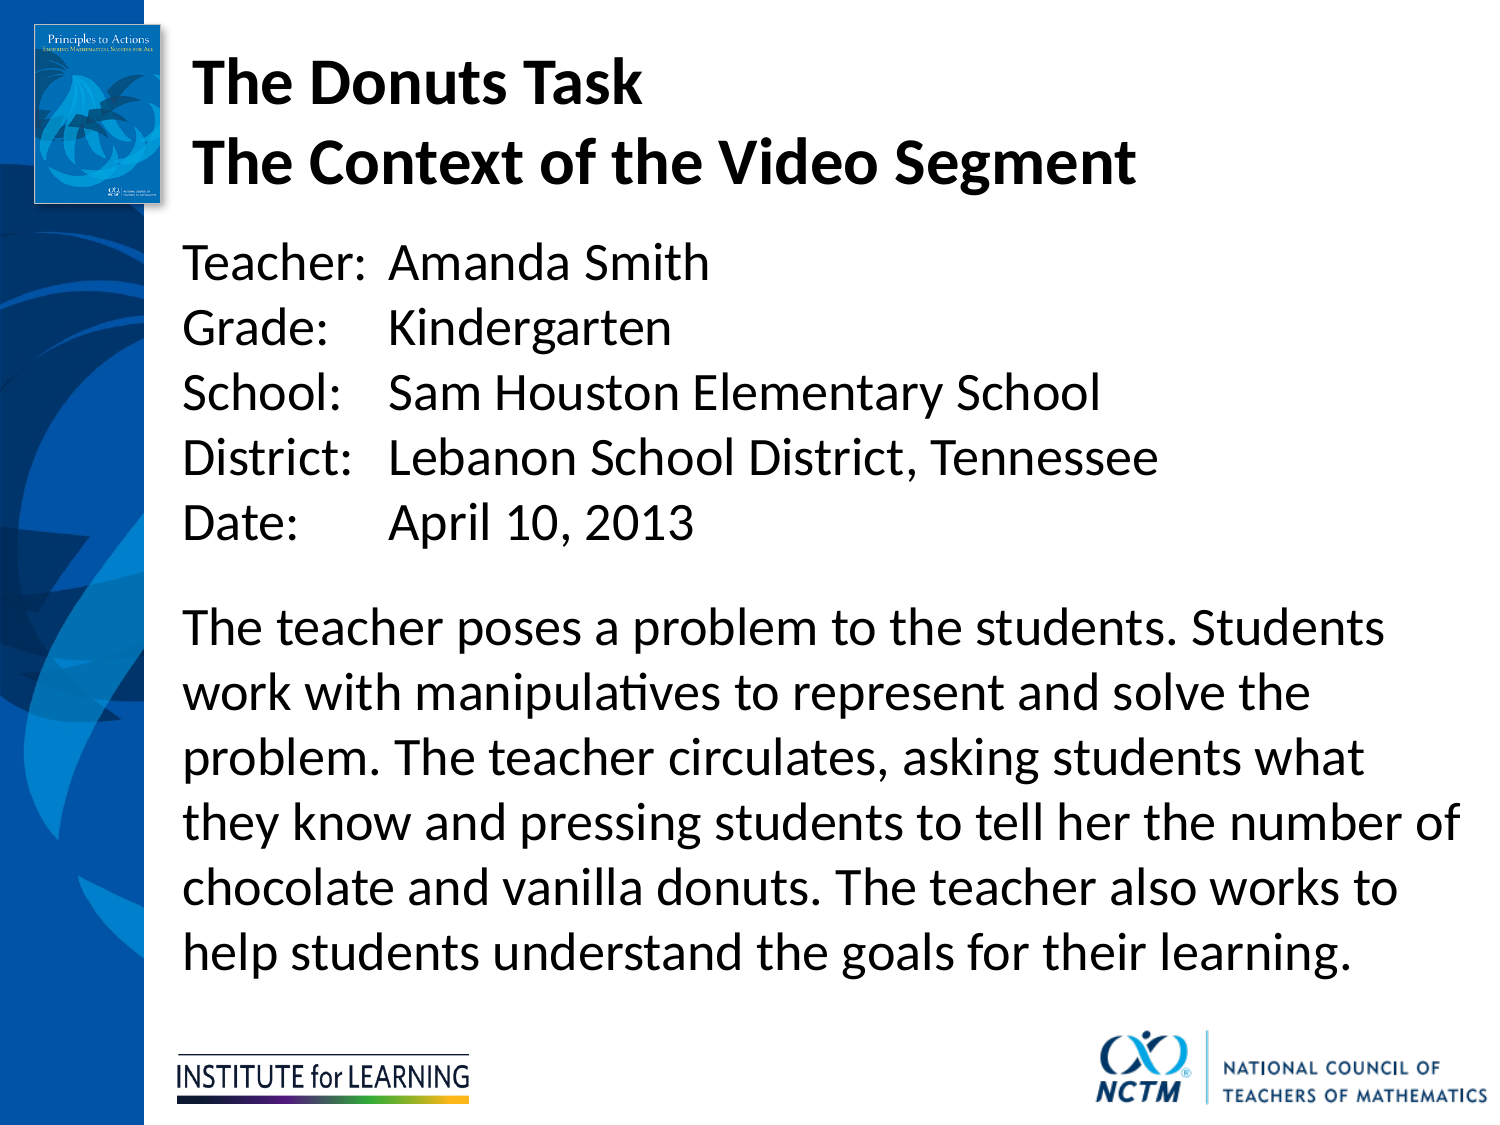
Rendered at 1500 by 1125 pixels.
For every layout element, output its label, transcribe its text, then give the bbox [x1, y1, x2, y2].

text_box Teacher: Amanda Smith Grade: Kindergarten School: Sam Houston Elementary School District: Lebanon School District, Tennessee Date: April 10, 2013 The teacher poses a problem to the students. Students work with manipulatives to represent and solve the problem. The teacher circulates, asking students what they know and pressing students to tell her the number of chocolate and vanilla donuts. The teacher also works to help students understand the goals for their learning. [167, 219, 1480, 982]
picture [177, 1054, 469, 1104]
text_box The Donuts Task The Context of the Video Segment [177, 30, 1480, 206]
text_box [127, 154, 1474, 235]
picture [0, 0, 144, 1125]
picture [35, 25, 160, 203]
